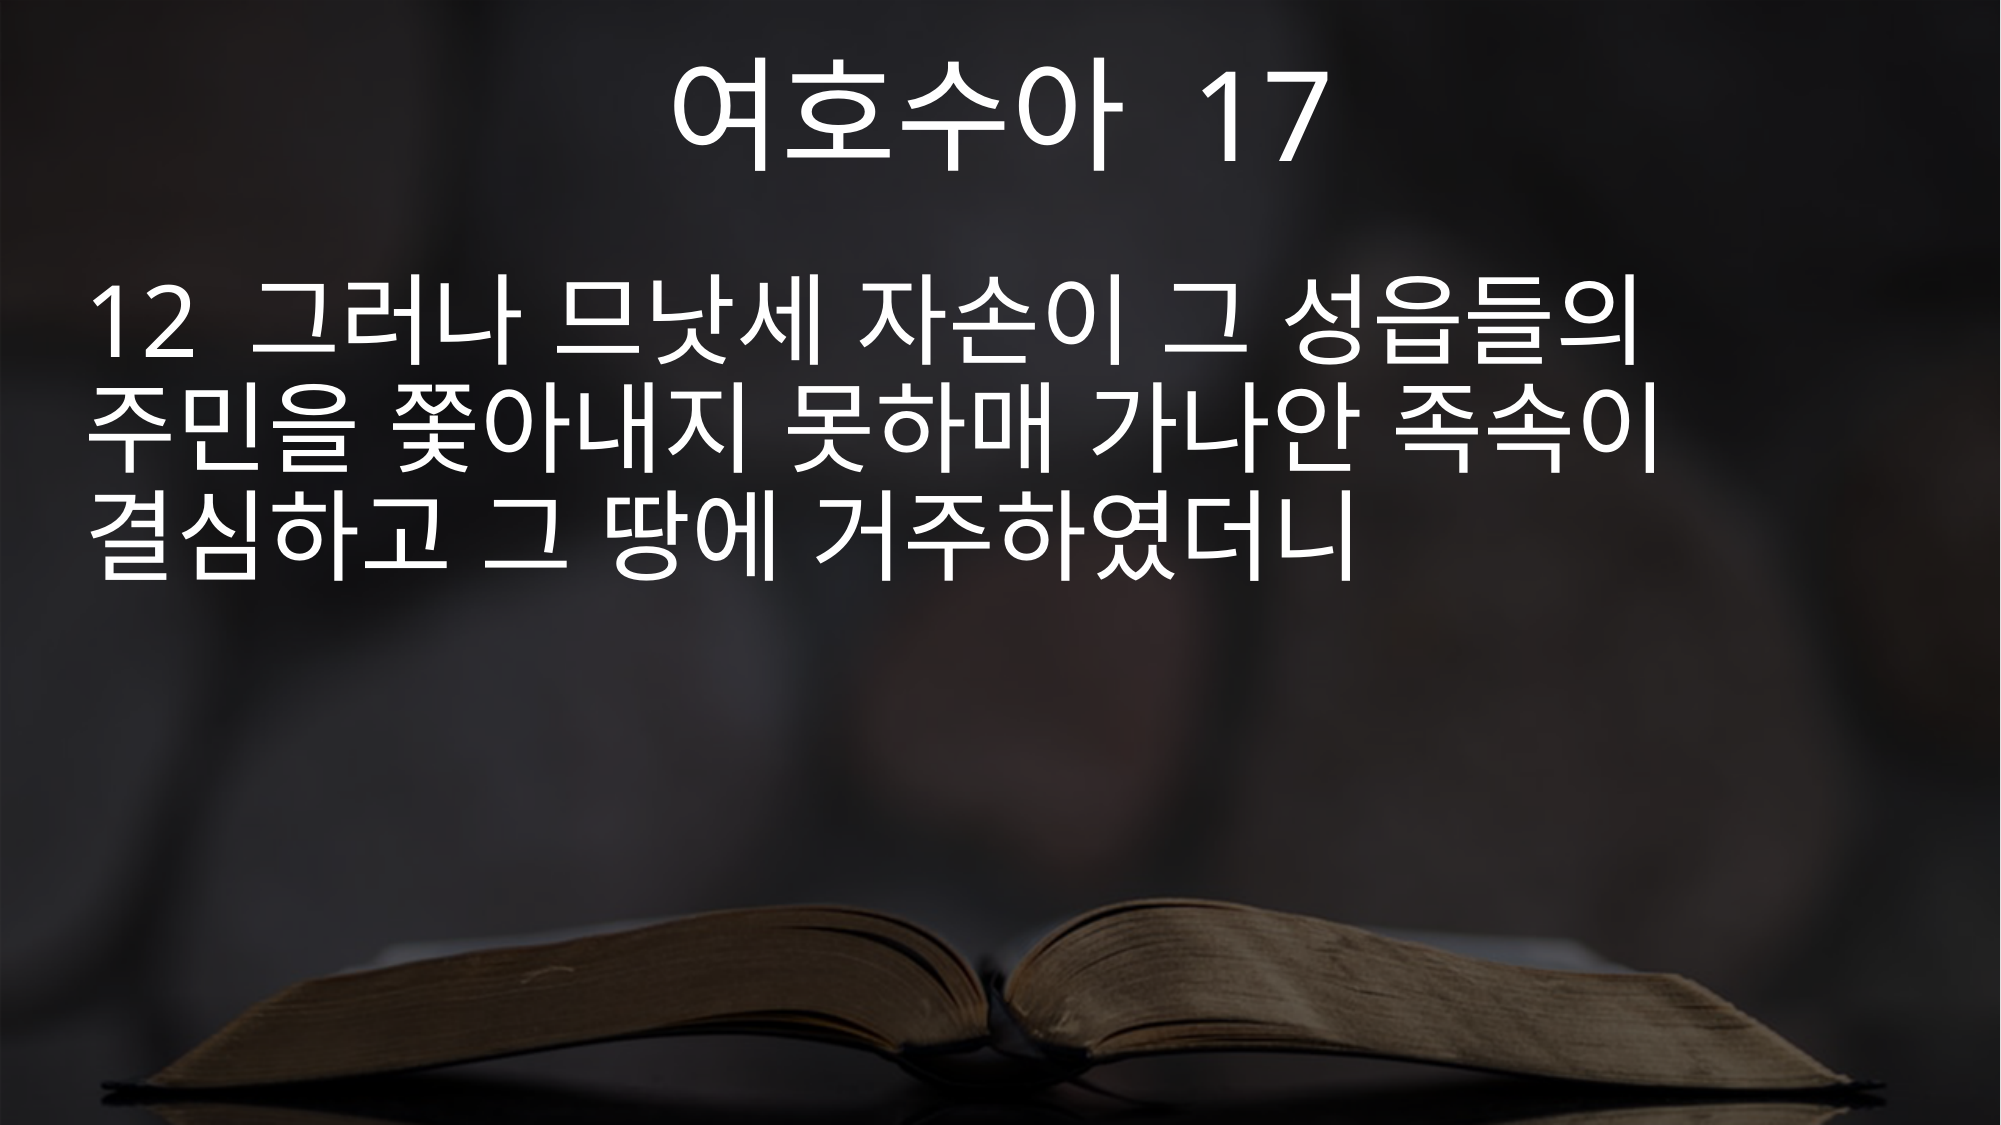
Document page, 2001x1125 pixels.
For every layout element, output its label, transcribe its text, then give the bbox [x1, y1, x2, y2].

list 12 그러나 므낫세 자손이 그 성읍들의 주민을 쫓아내지 못하매 가나안 족속이 결심하고 그 땅에 거주하였더니 [69, 263, 1953, 423]
picture [0, 0, 2001, 1125]
footer 여호수아 17 [0, 32, 2000, 192]
